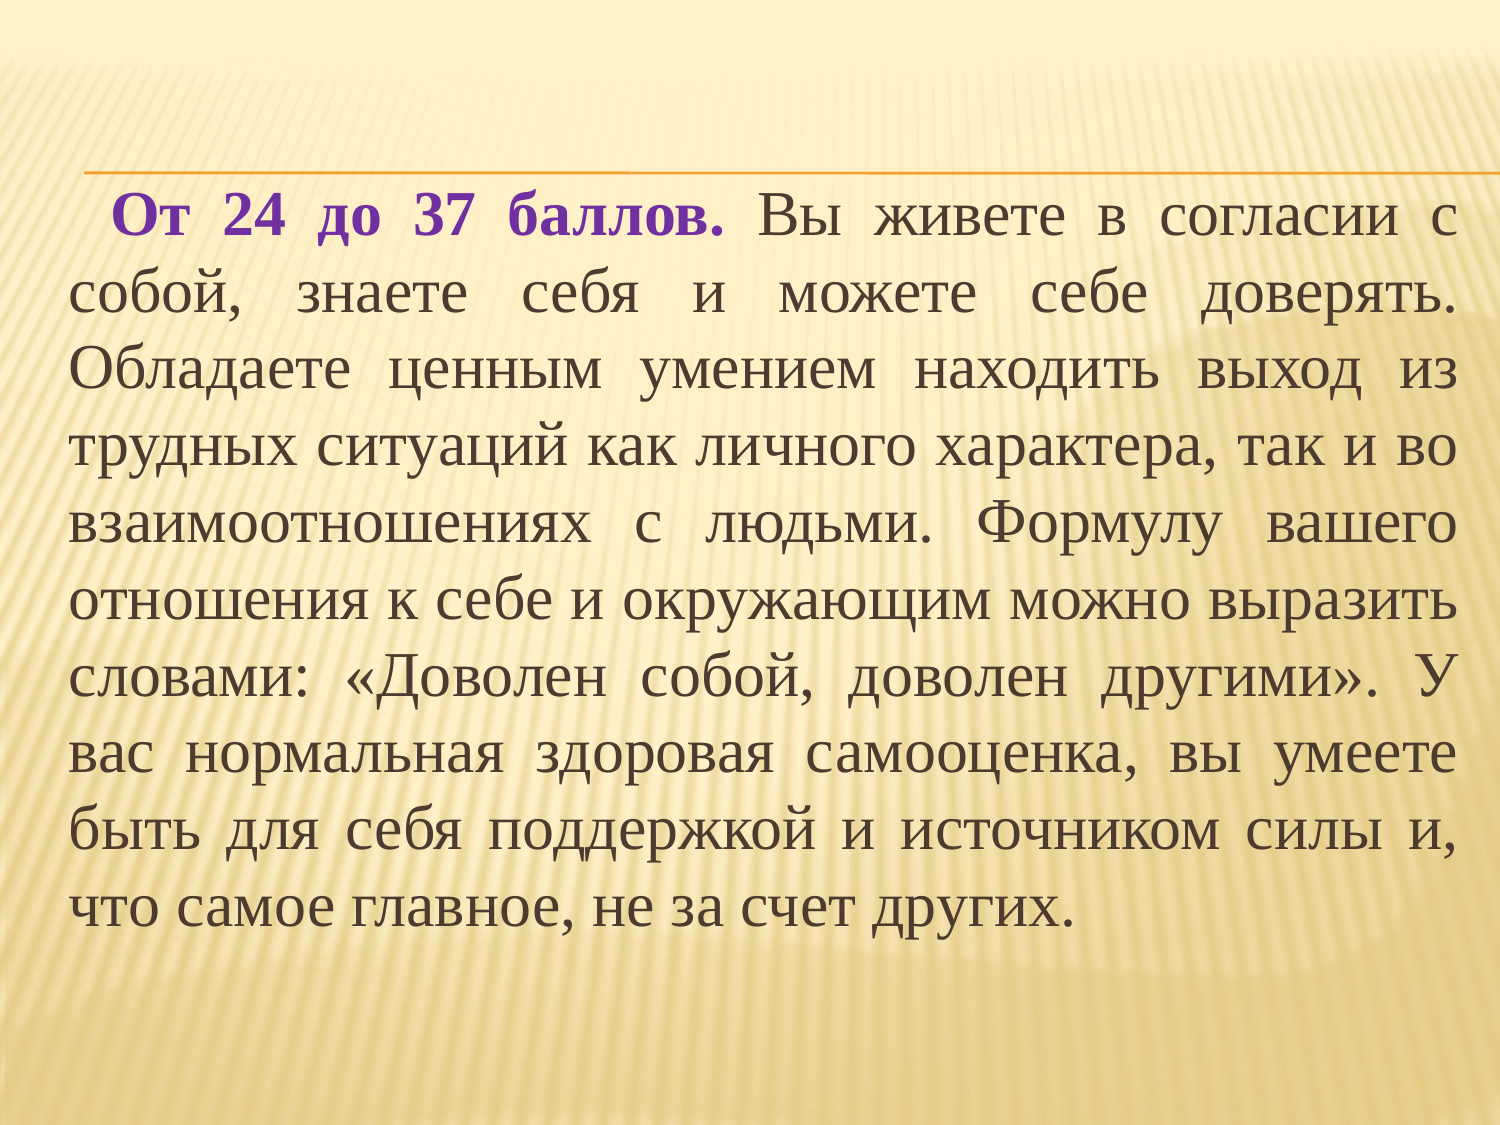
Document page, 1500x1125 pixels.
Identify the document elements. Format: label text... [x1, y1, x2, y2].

list От 24 до 37 баллов. Вы живете в согласии с собой, знаете себя и можете себе доверять. Обладаете ценным умением находить выход из трудных ситуаций как личного характера, так и во взаимоотношениях с людьми. Формулу вашего отношения к себе и окружающим можно выразить словами: «Доволен собой, доволен другими». У вас нормальная здоровая самооценка, вы умеете быть для себя поддержкой и источником силы и, что самое главное, не за счет других. [0, 164, 1475, 998]
